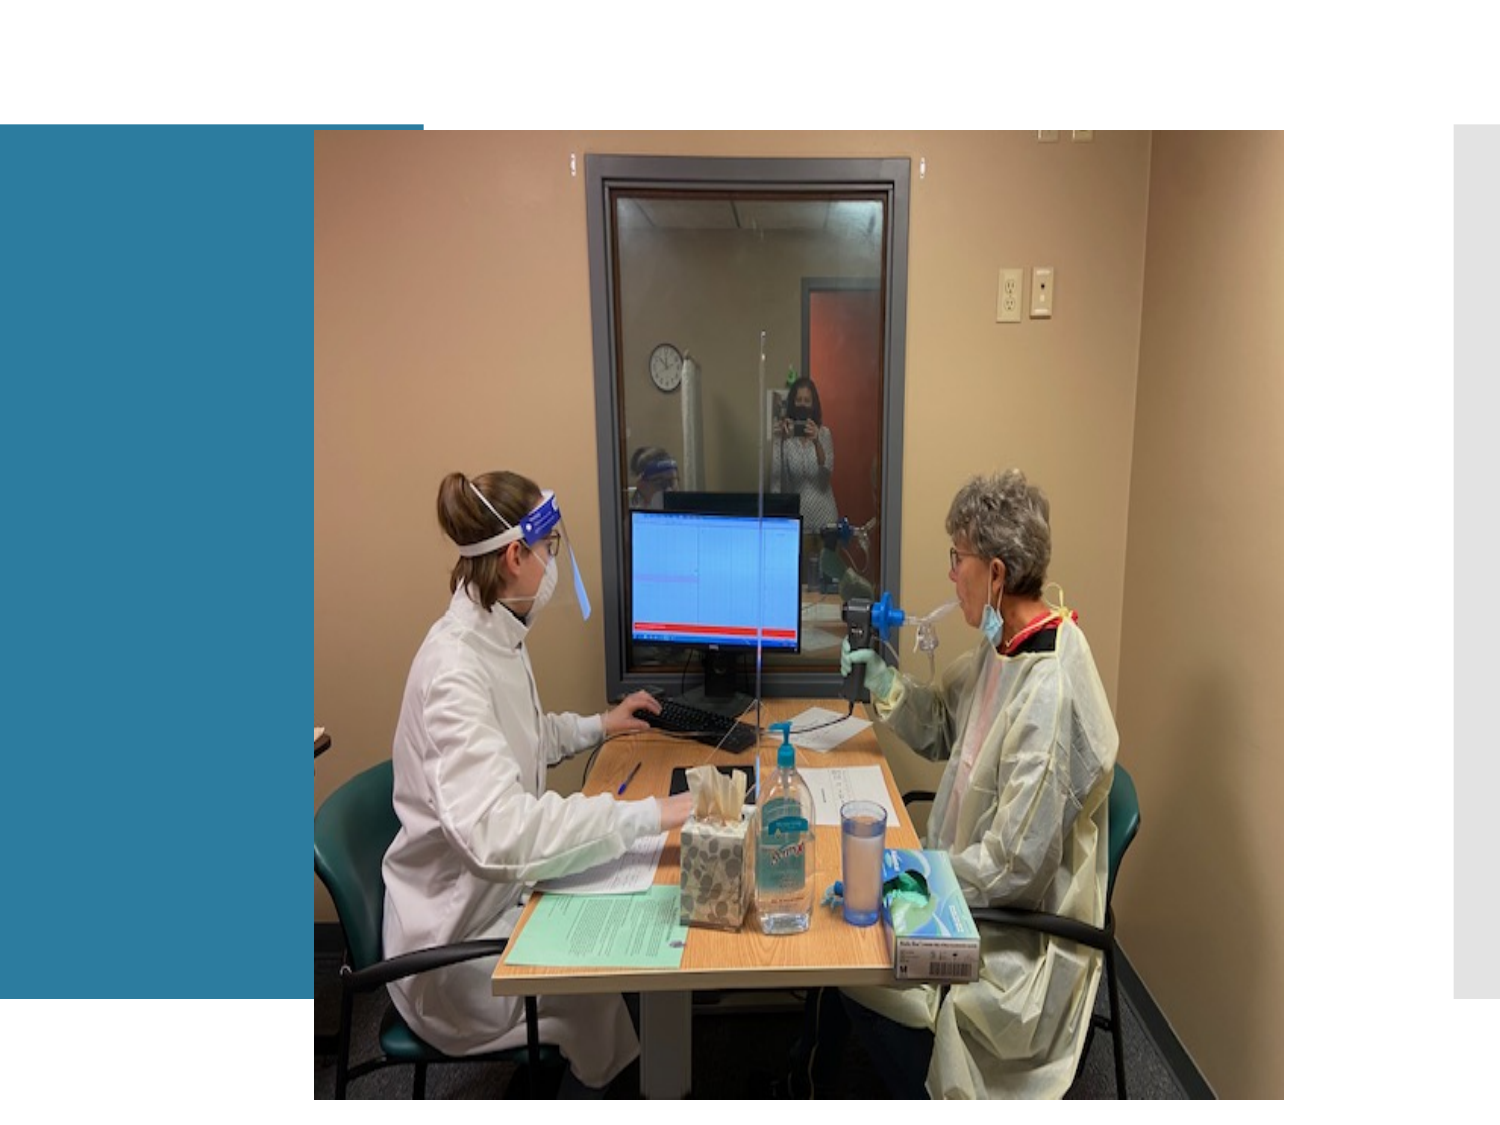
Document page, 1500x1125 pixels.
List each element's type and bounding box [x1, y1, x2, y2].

picture [314, 130, 1285, 1100]
